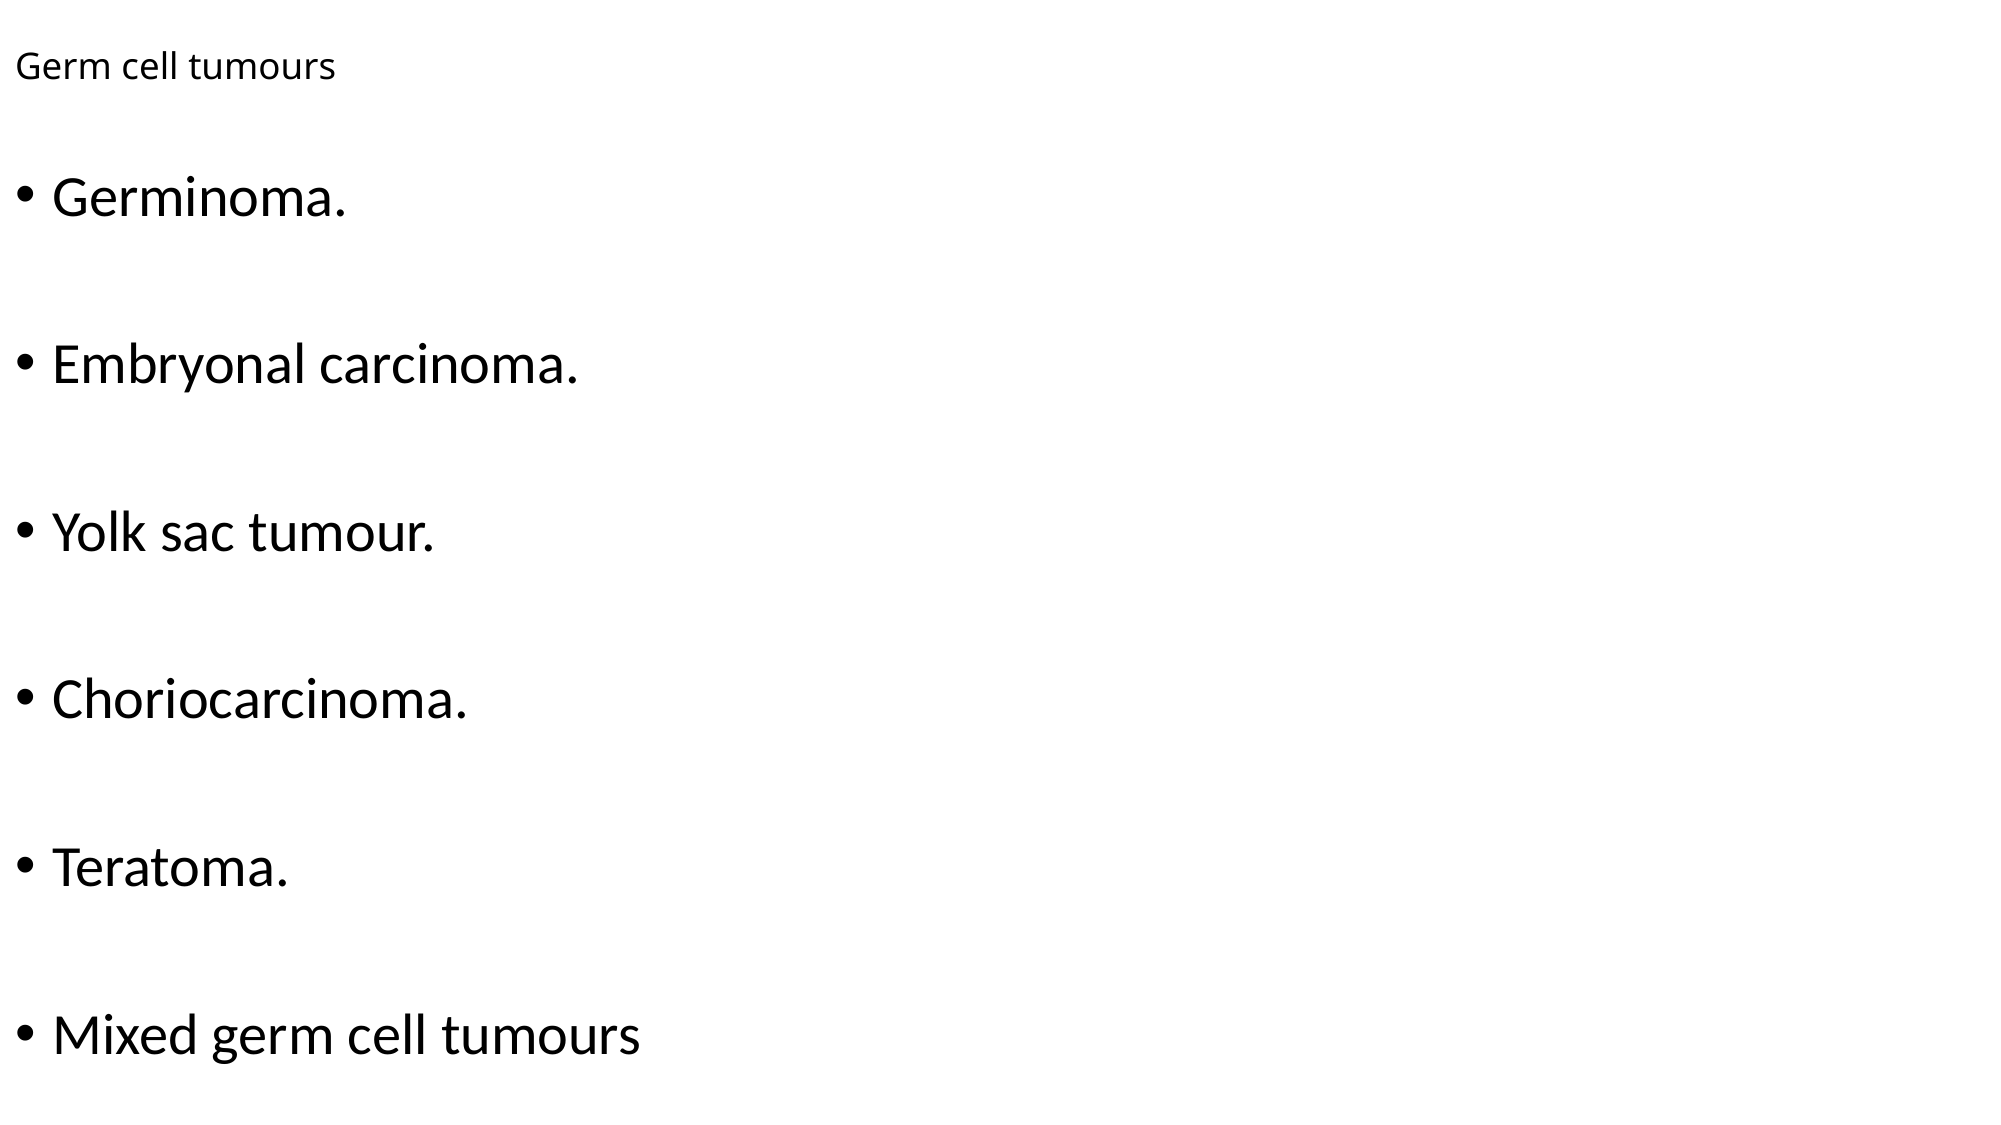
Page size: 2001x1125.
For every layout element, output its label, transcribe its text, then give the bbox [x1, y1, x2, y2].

list Germinoma. Embryonal carcinoma. Yolk sac tumour. Choriocarcinoma. Teratoma. Mixed germ cell tumours [0, 158, 2000, 1125]
title Germ cell tumours [0, 0, 1863, 140]
